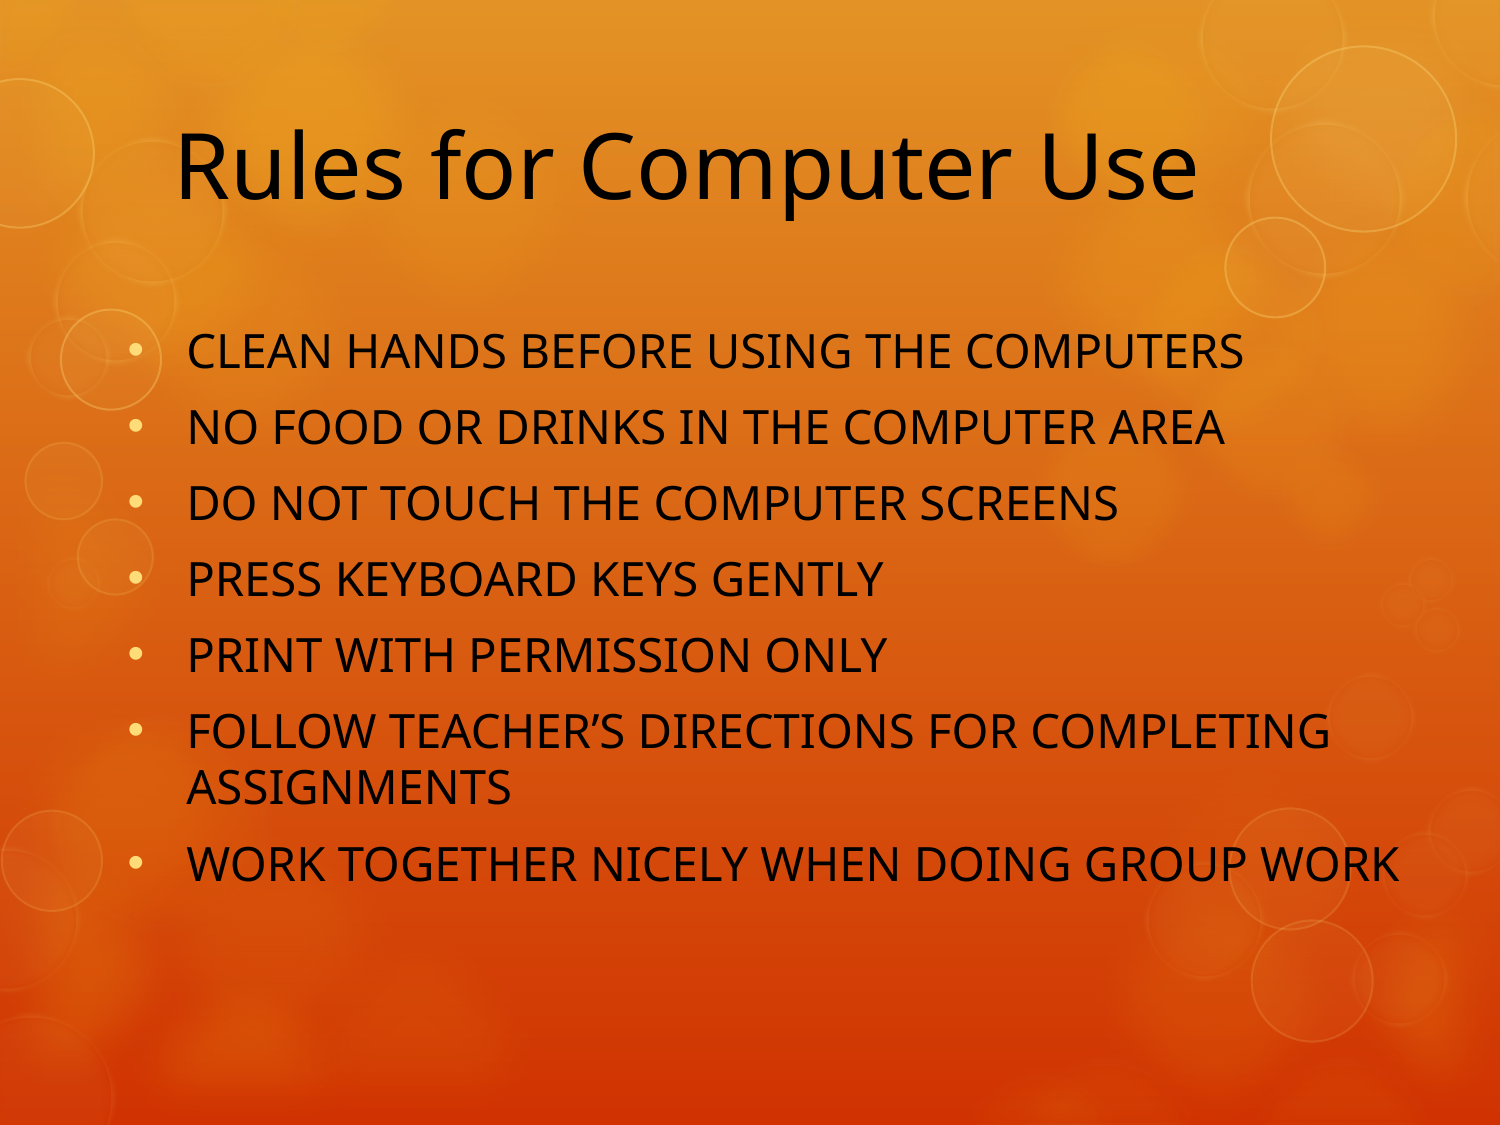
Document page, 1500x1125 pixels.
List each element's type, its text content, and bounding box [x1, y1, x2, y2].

list CLEAN HANDS BEFORE USING THE COMPUTERS NO FOOD OR DRINKS IN THE COMPUTER AREA DO NOT TOUCH THE COMPUTER SCREENS PRESS KEYBOARD KEYS GENTLY PRINT WITH PERMISSION ONLY FOLLOW TEACHER’S DIRECTIONS FOR COMPLETING ASSIGNMENTS WORK TOGETHER NICELY WHEN DOING GROUP WORK [112, 237, 1463, 913]
title Rules for Computer Use [0, 62, 1463, 263]
